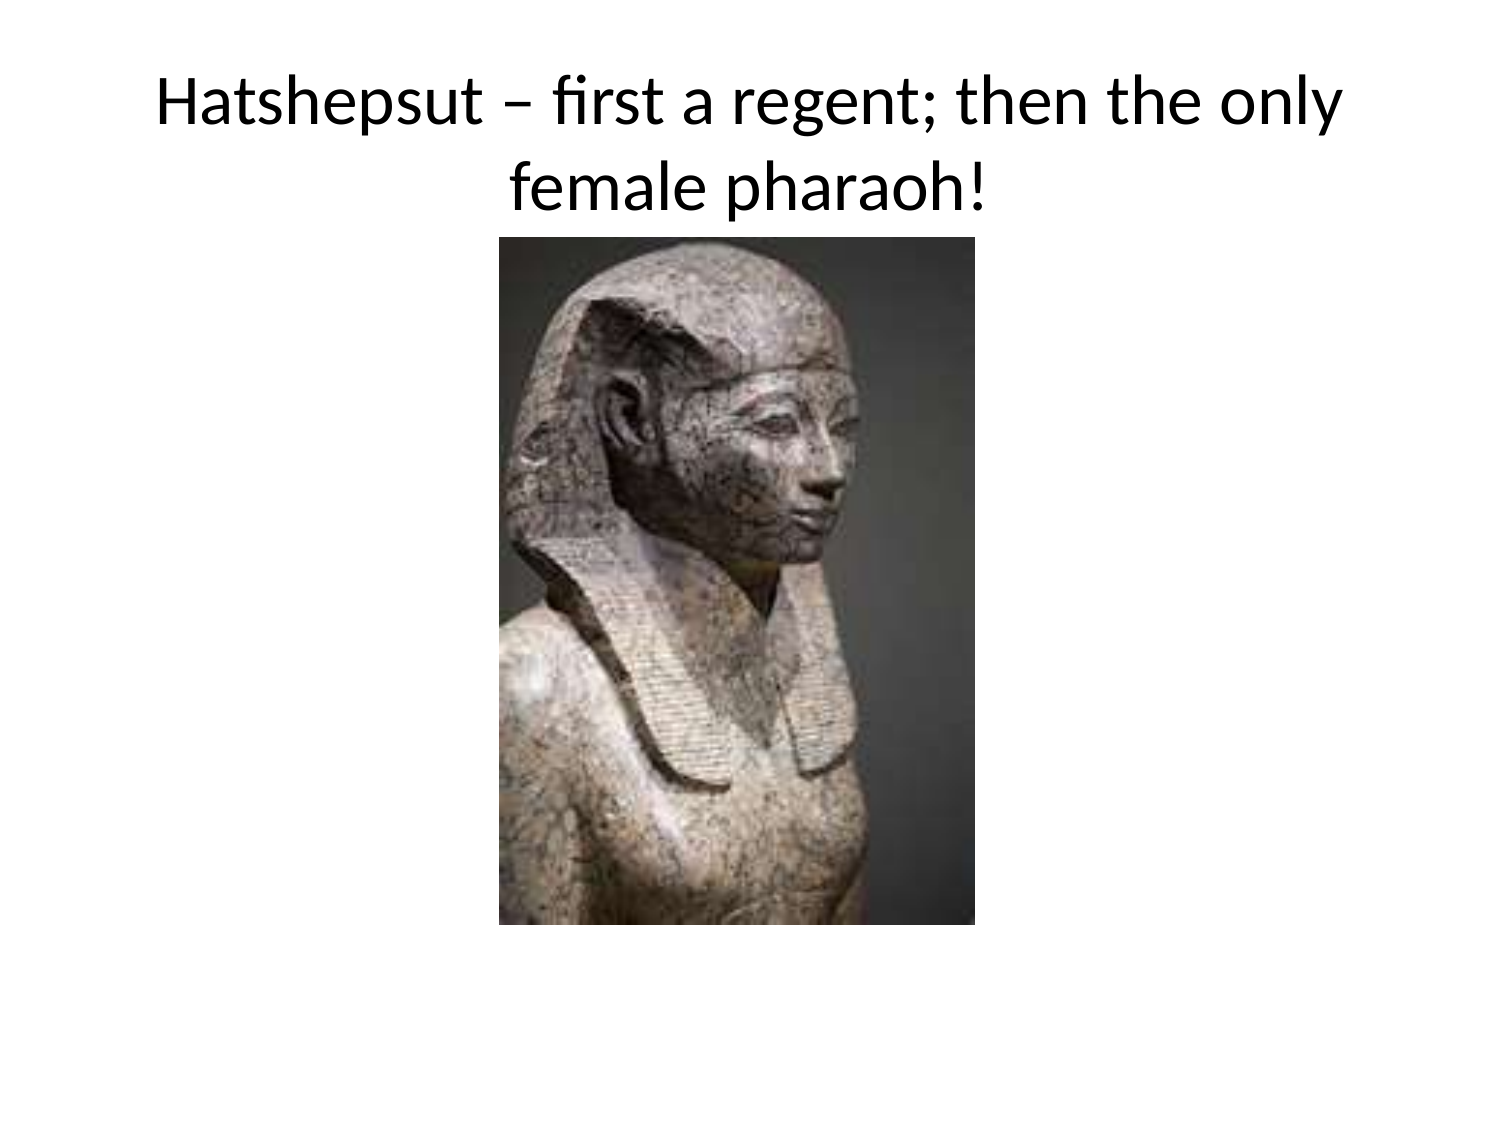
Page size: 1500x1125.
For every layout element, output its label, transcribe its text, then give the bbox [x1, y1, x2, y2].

title Hatshepsut – first a regent; then the only female pharaoh! [75, 45, 1425, 233]
picture [498, 237, 976, 926]
